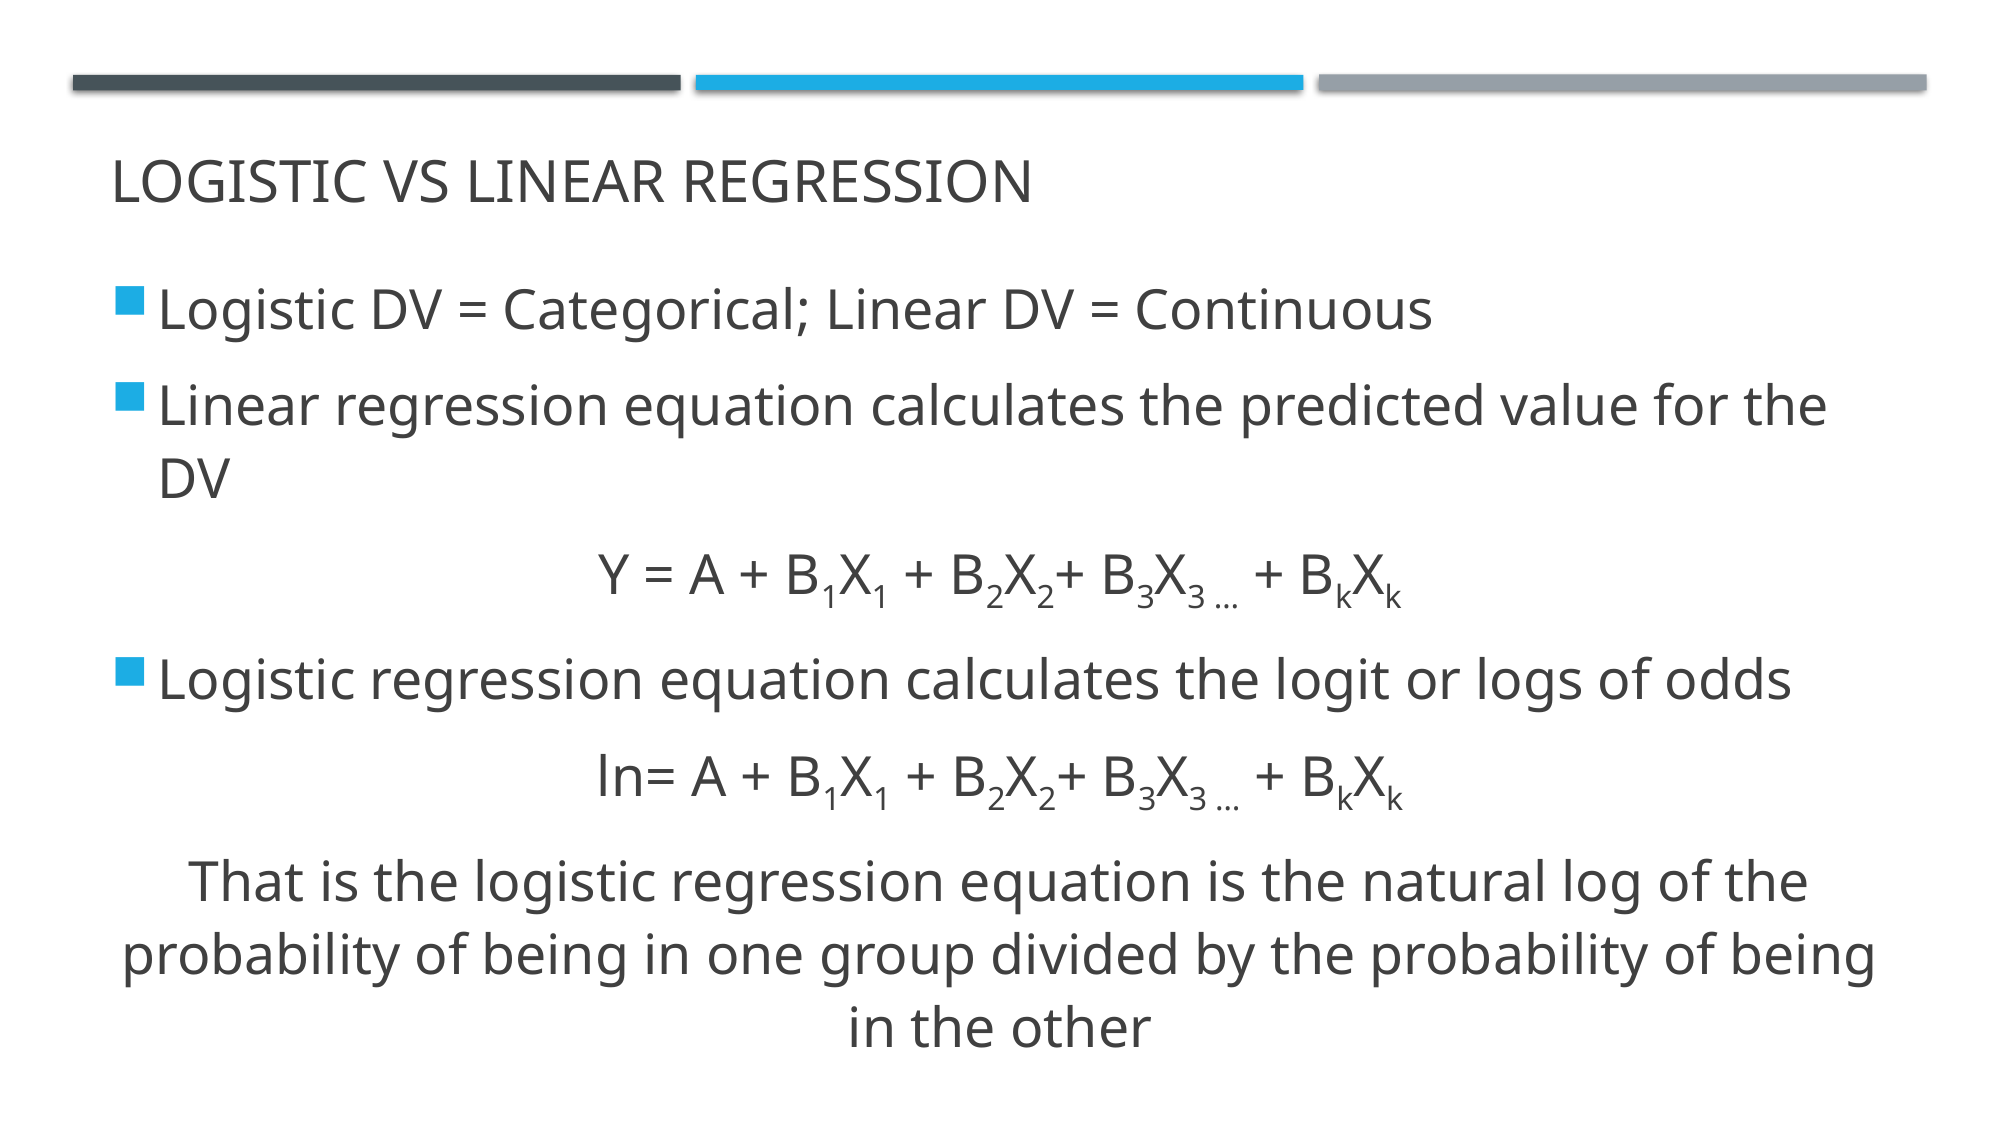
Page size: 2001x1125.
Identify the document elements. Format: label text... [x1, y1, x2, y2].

title Logistic vs linear regression [95, 115, 1905, 222]
